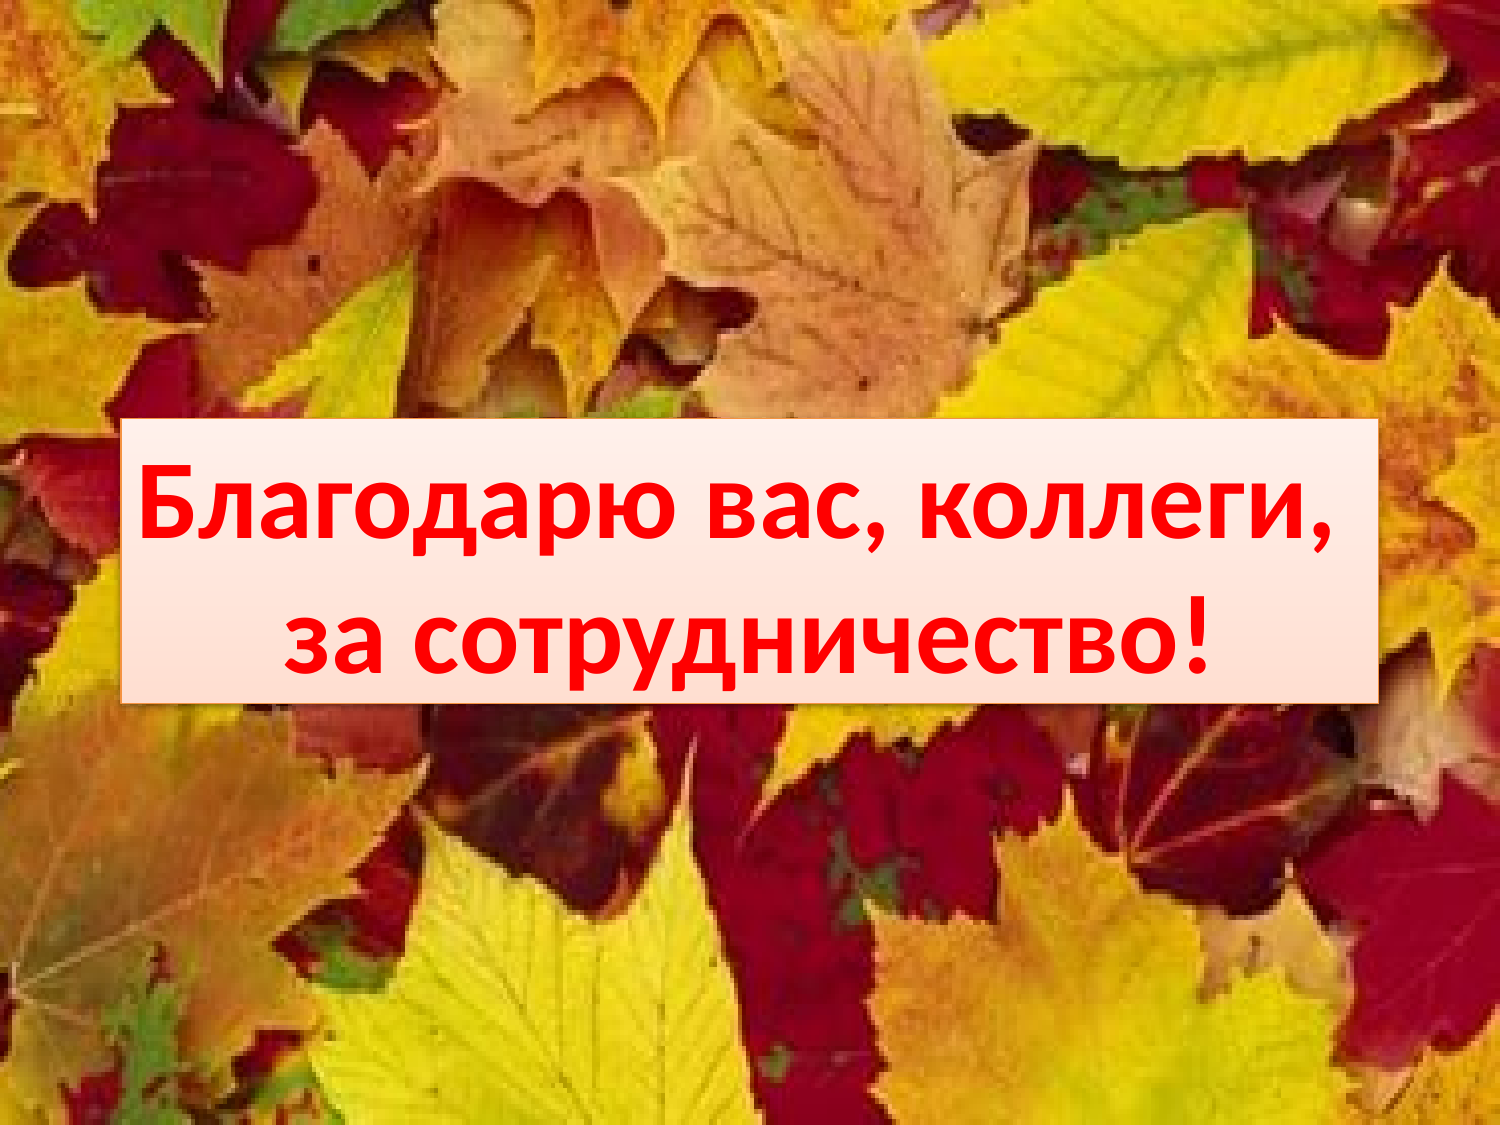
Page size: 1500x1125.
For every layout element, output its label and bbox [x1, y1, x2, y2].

list [0, 0, 1500, 1125]
